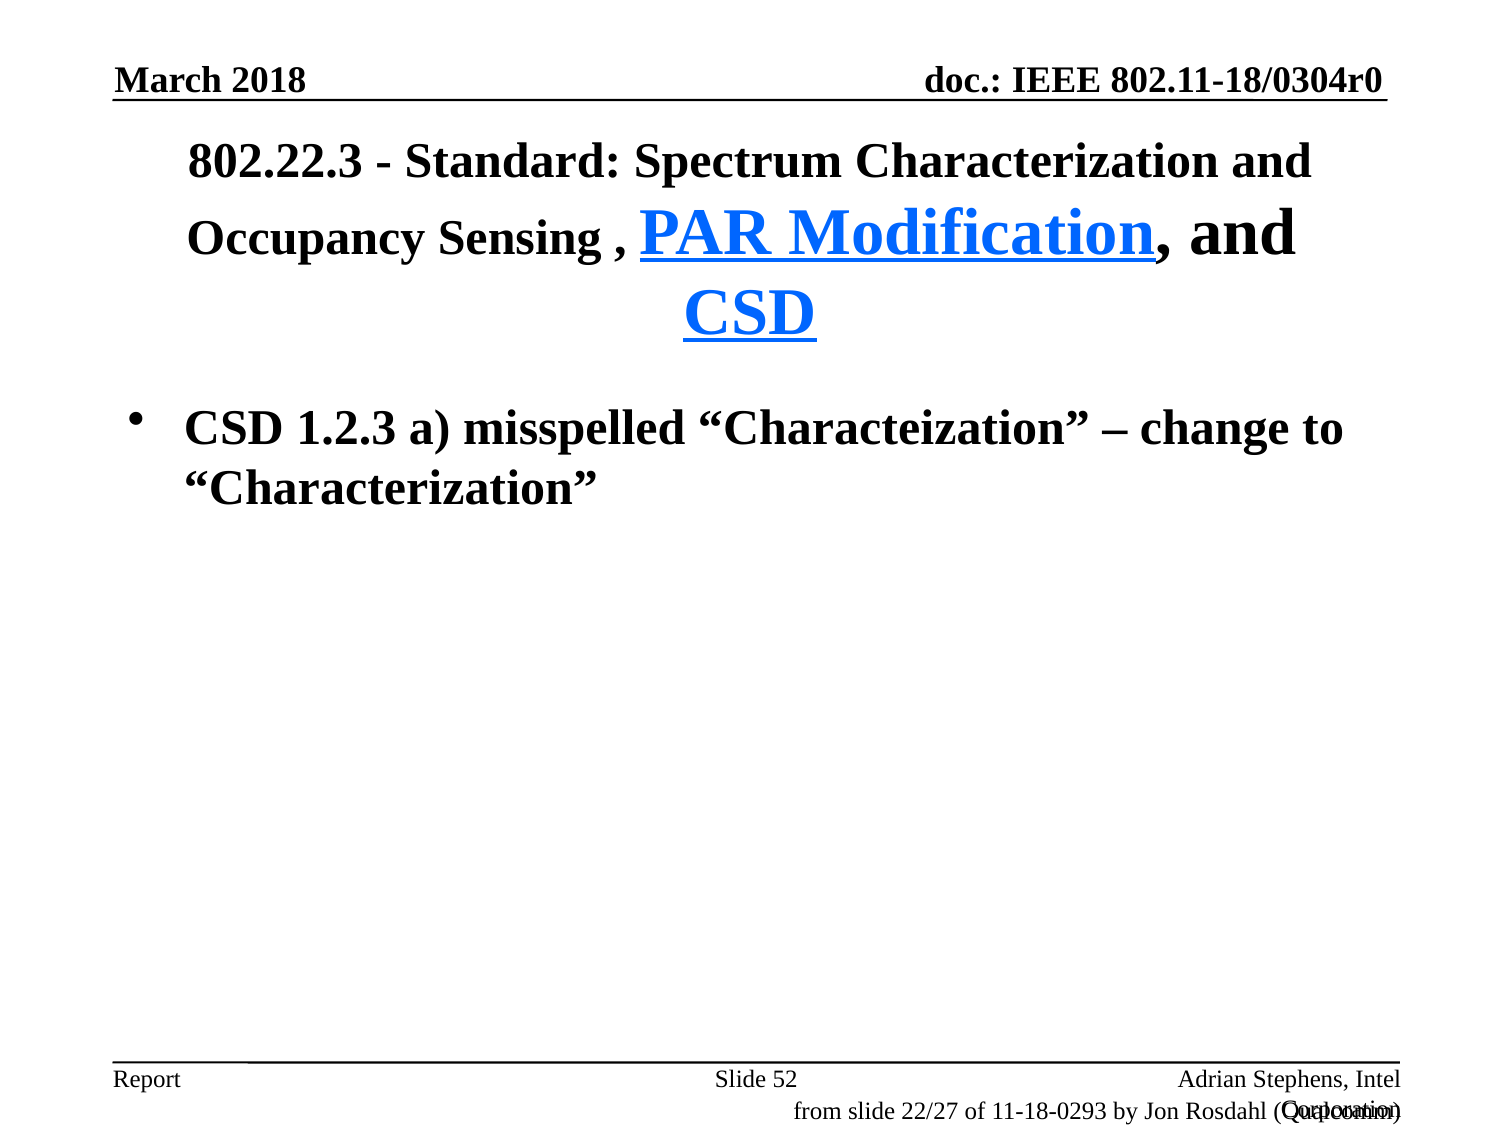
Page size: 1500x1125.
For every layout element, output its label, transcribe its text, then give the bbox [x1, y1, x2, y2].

slide_number Slide 52 [711, 1061, 801, 1093]
list CSD 1.2.3 a) misspelled “Characteization” – change to “Characterization” [112, 387, 1388, 1063]
title 802.22.3 - Standard: Spectrum Characterization and Occupancy Sensing , PAR Modification, and CSD [112, 149, 1388, 325]
text_box from slide 22/27 of 11-18-0293 by Jon Rosdahl (Qualcomm) [343, 1087, 1417, 1125]
footer Adrian Stephens, Intel Corporation [1141, 1061, 1402, 1087]
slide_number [114, 54, 374, 101]
